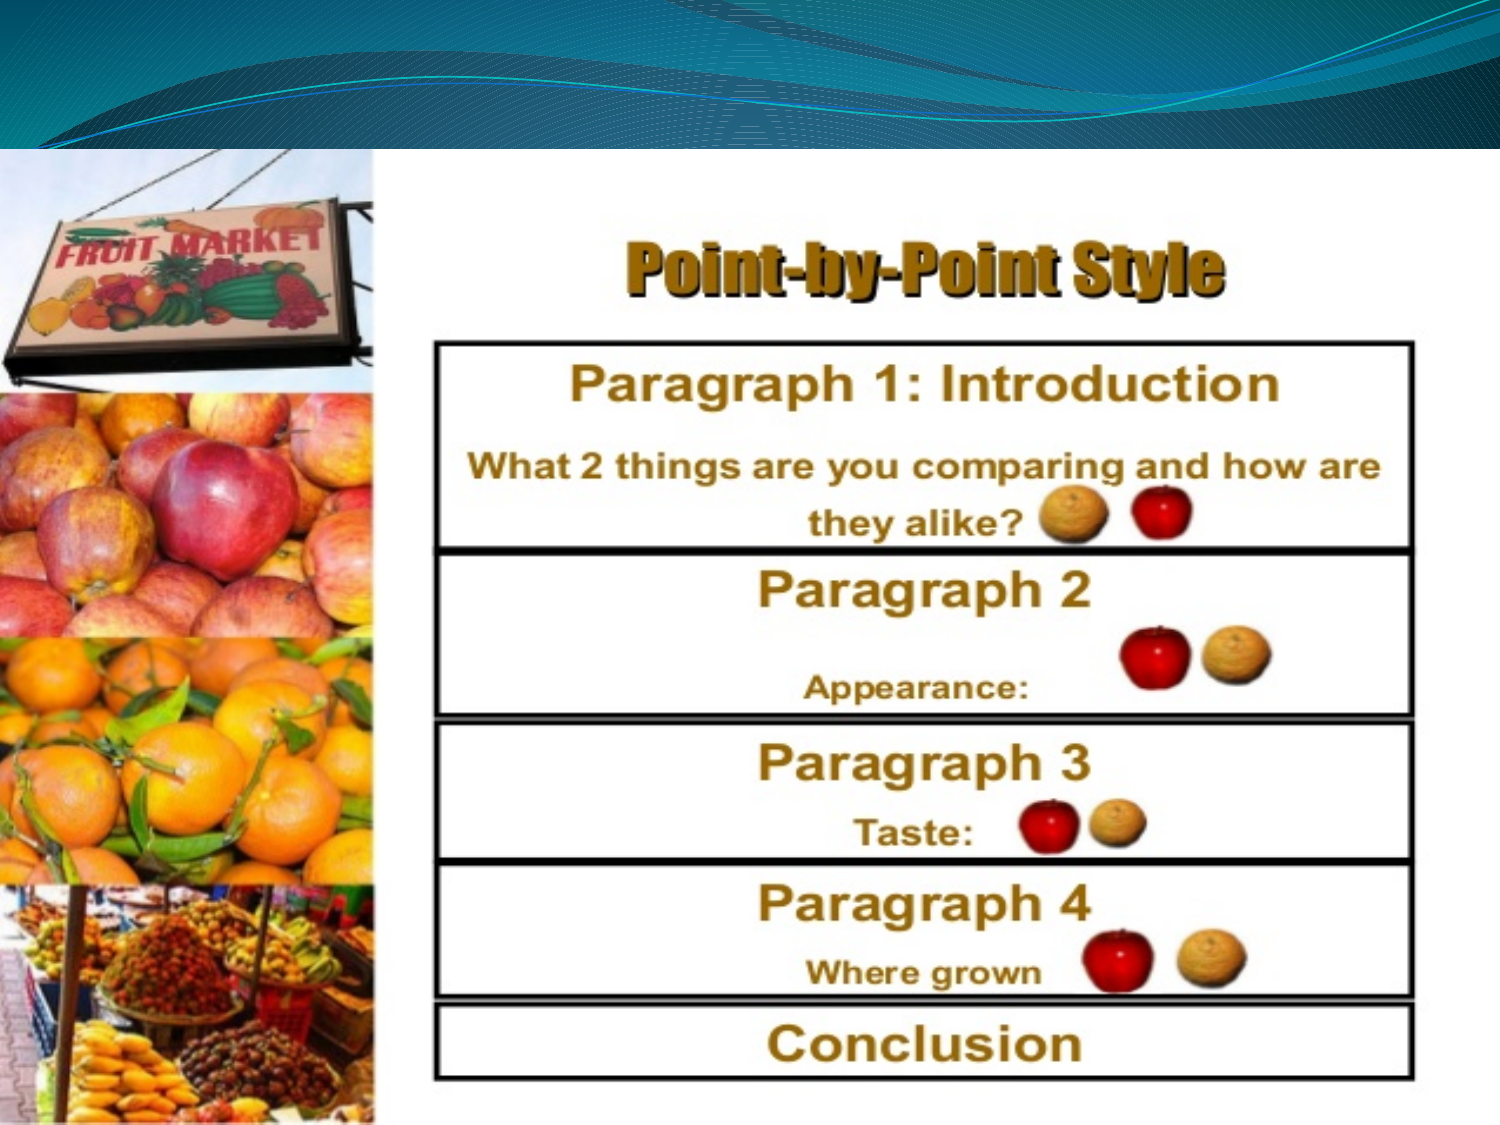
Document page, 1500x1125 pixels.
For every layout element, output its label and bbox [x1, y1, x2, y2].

picture [0, 149, 1500, 1125]
